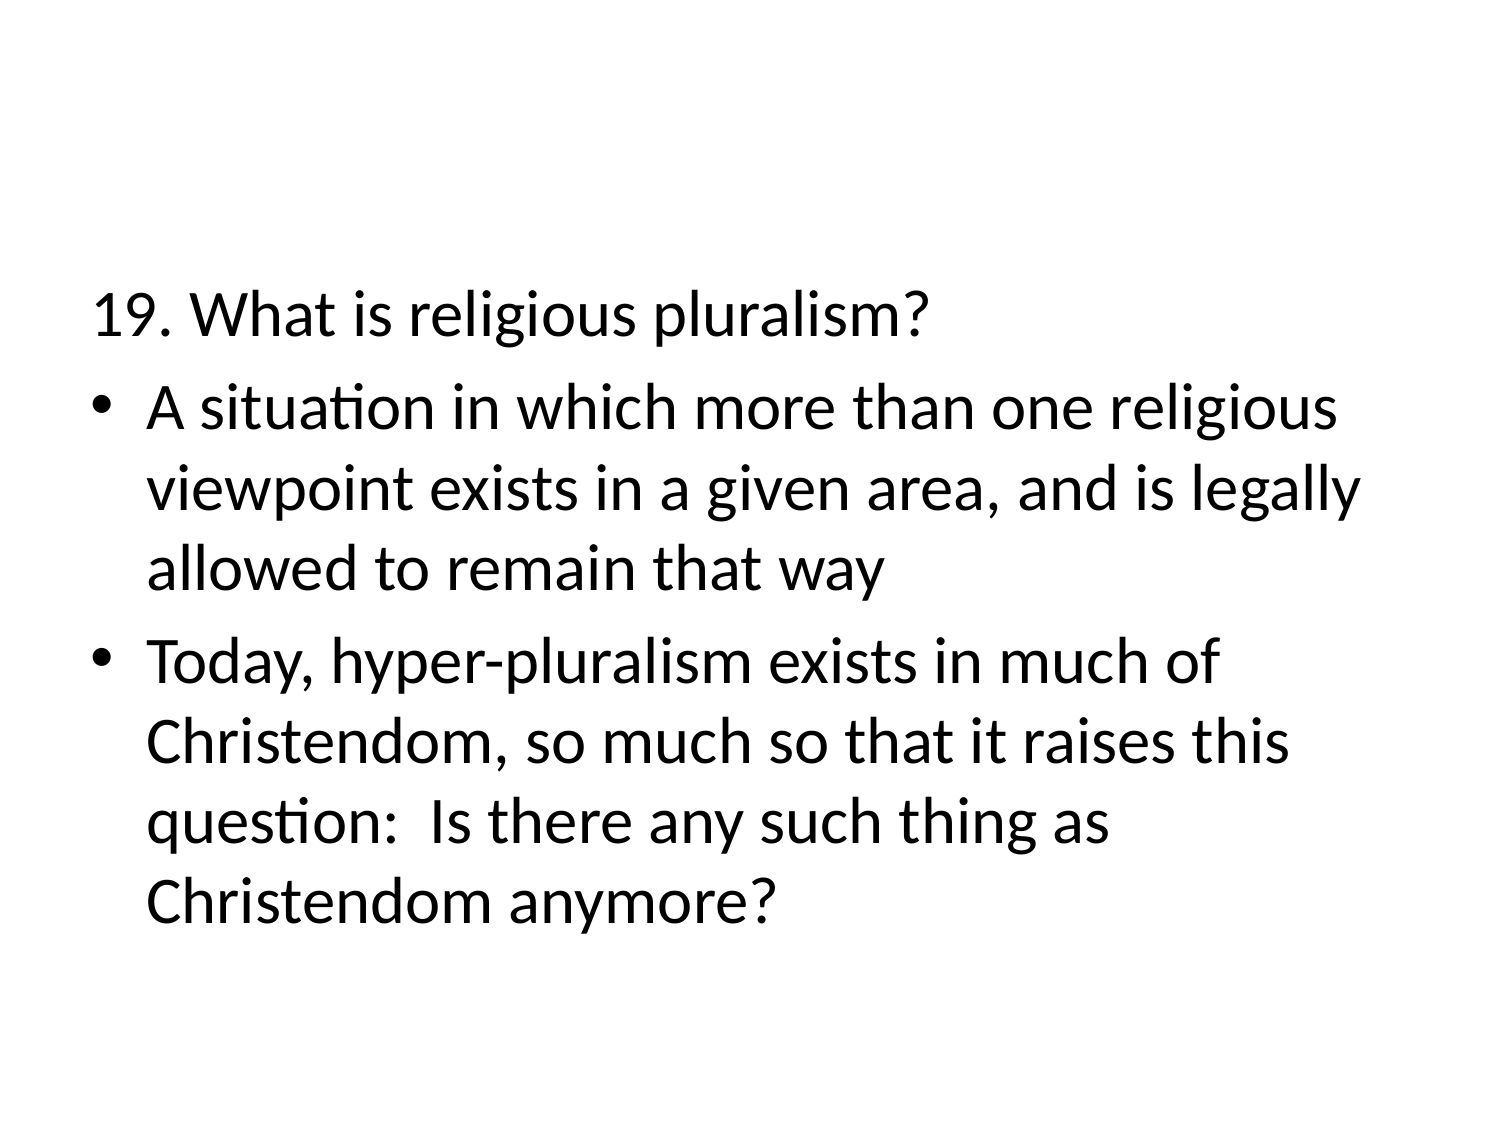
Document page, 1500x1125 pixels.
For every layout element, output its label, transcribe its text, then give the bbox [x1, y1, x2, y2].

list 19. What is religious pluralism? A situation in which more than one religious viewpoint exists in a given area, and is legally allowed to remain that way Today, hyper-pluralism exists in much of Christendom, so much so that it raises this question: Is there any such thing as Christendom anymore? [75, 262, 1425, 1005]
